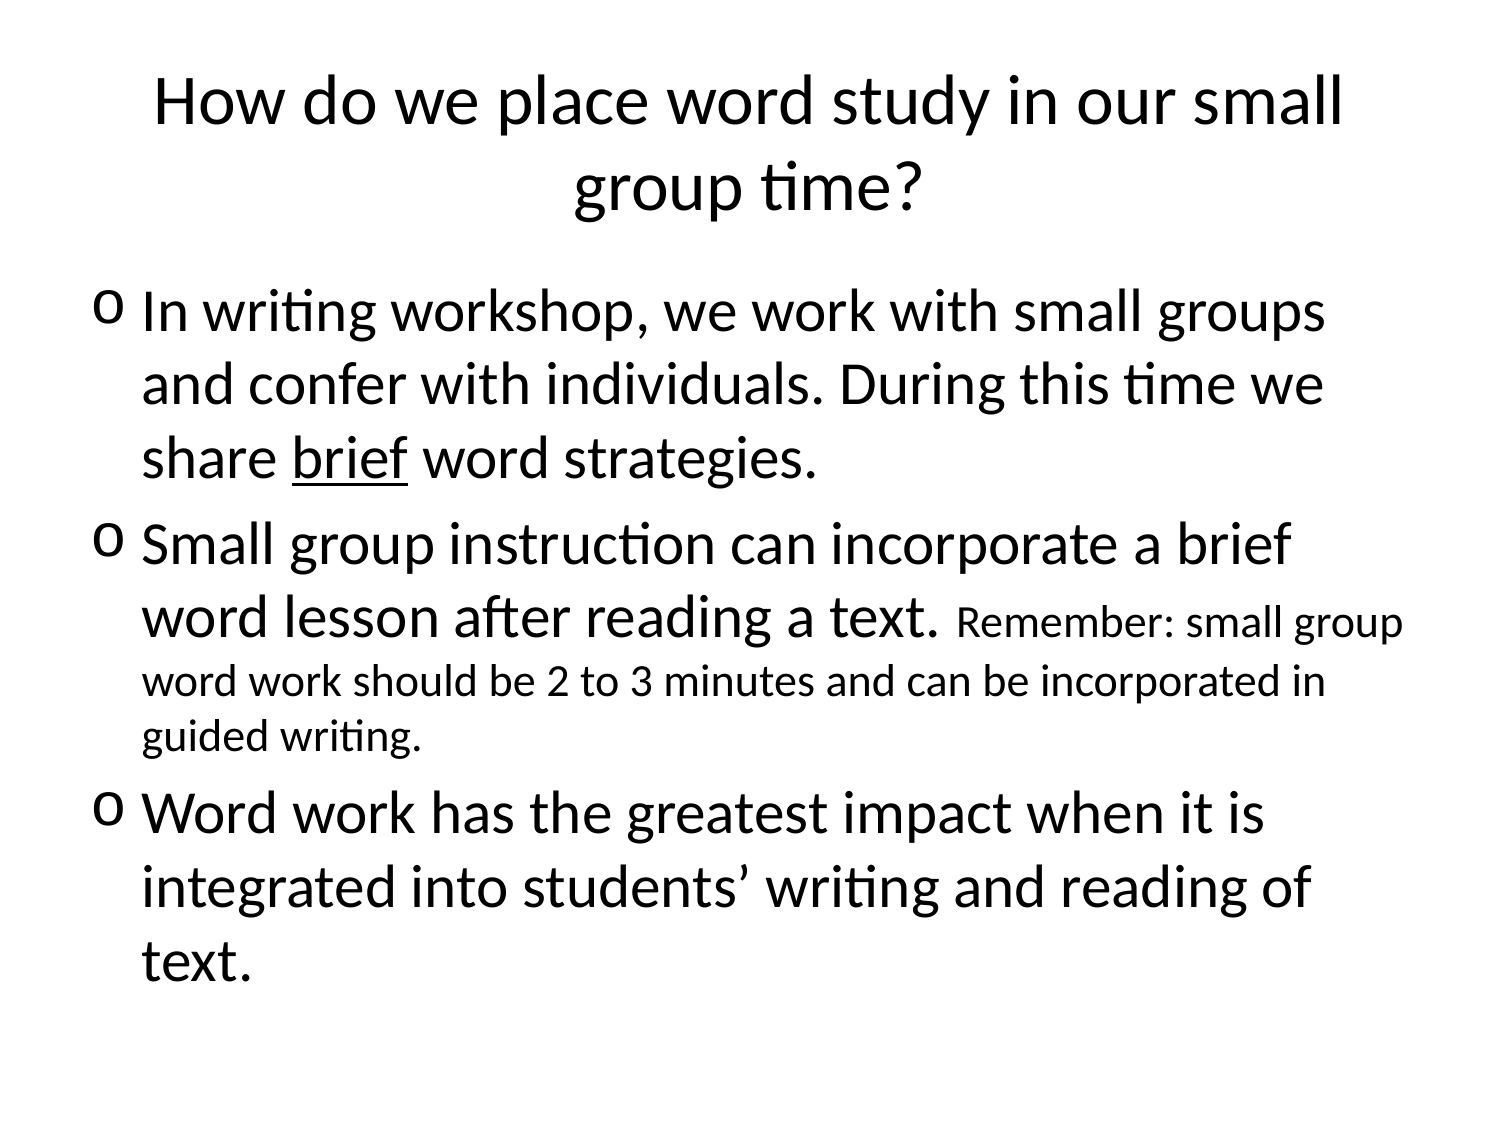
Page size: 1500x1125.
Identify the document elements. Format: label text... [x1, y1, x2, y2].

list In writing workshop, we work with small groups and confer with individuals. During this time we share brief word strategies. Small group instruction can incorporate a brief word lesson after reading a text. Remember: small group word work should be 2 to 3 minutes and can be incorporated in guided writing. Word work has the greatest impact when it is integrated into students’ writing and reading of text. [75, 262, 1425, 1005]
title How do we place word study in our small group time? [75, 45, 1425, 233]
